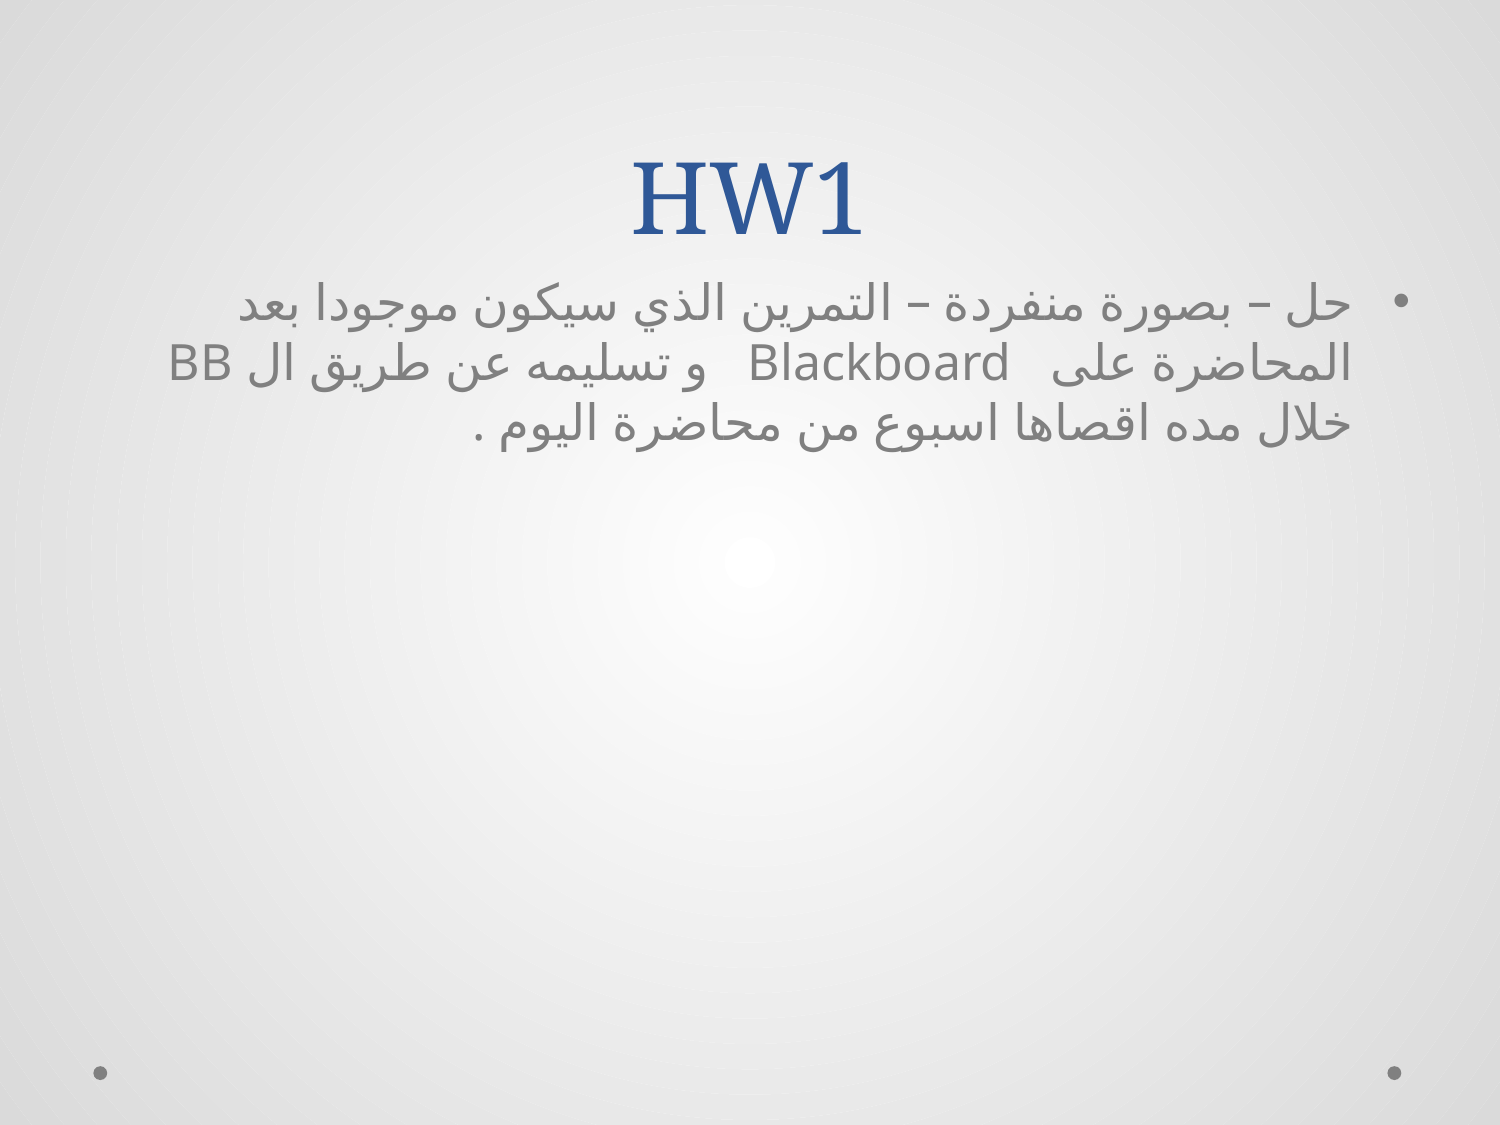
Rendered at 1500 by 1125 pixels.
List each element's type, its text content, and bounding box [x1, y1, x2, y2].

list حل – بصورة منفردة – التمرين الذي سيكون موجودا بعد المحاضرة على Blackboard و تسليمه عن طريق ال BB خلال مده اقصاها اسبوع من محاضرة اليوم . [75, 262, 1425, 1005]
title HW1 [75, 0, 1425, 262]
